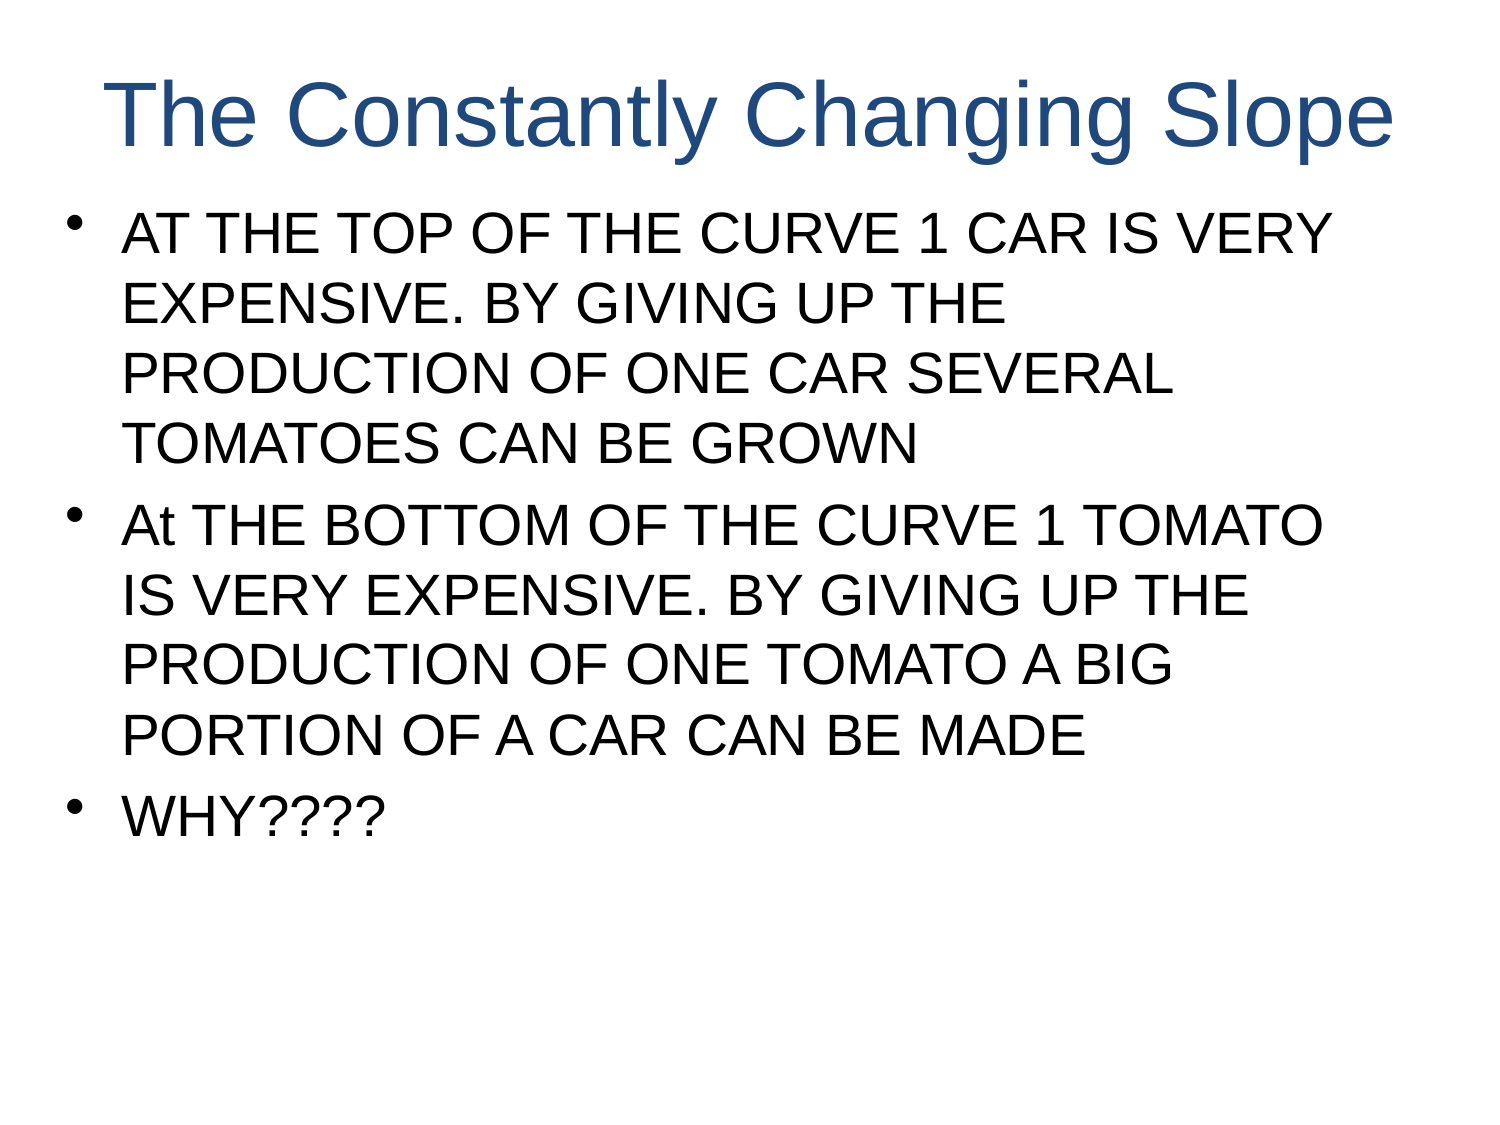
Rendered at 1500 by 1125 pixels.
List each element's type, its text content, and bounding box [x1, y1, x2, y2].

list AT THE TOP OF THE CURVE 1 CAR IS VERY EXPENSIVE. BY GIVING UP THE PRODUCTION OF ONE CAR SEVERAL TOMATOES CAN BE GROWN At THE BOTTOM OF THE CURVE 1 TOMATO IS VERY EXPENSIVE. BY GIVING UP THE PRODUCTION OF ONE TOMATO A BIG PORTION OF A CAR CAN BE MADE WHY???? [50, 187, 1400, 930]
title The Constantly Changing Slope [75, 45, 1425, 175]
